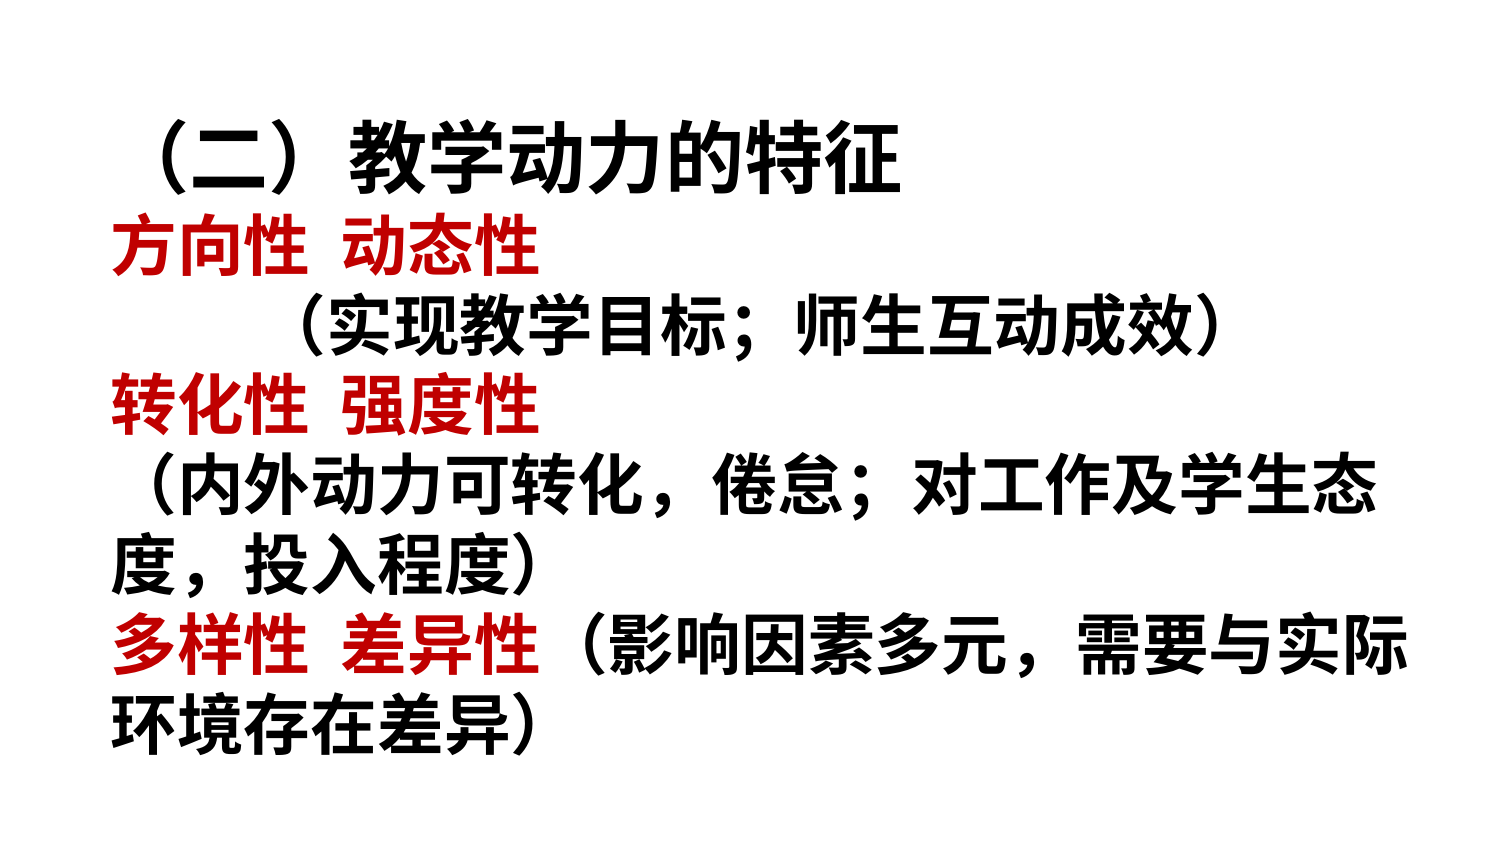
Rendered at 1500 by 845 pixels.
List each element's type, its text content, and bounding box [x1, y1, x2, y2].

list （二）教学动力的特征 方向性 动态性 （实现教学目标；师生互动成效） 转化性 强度性 （内外动力可转化，倦怠；对工作及学生态度，投入程度） 多样性 差异性（影响因素多元，需要与实际环境存在差异） [95, 100, 1426, 816]
